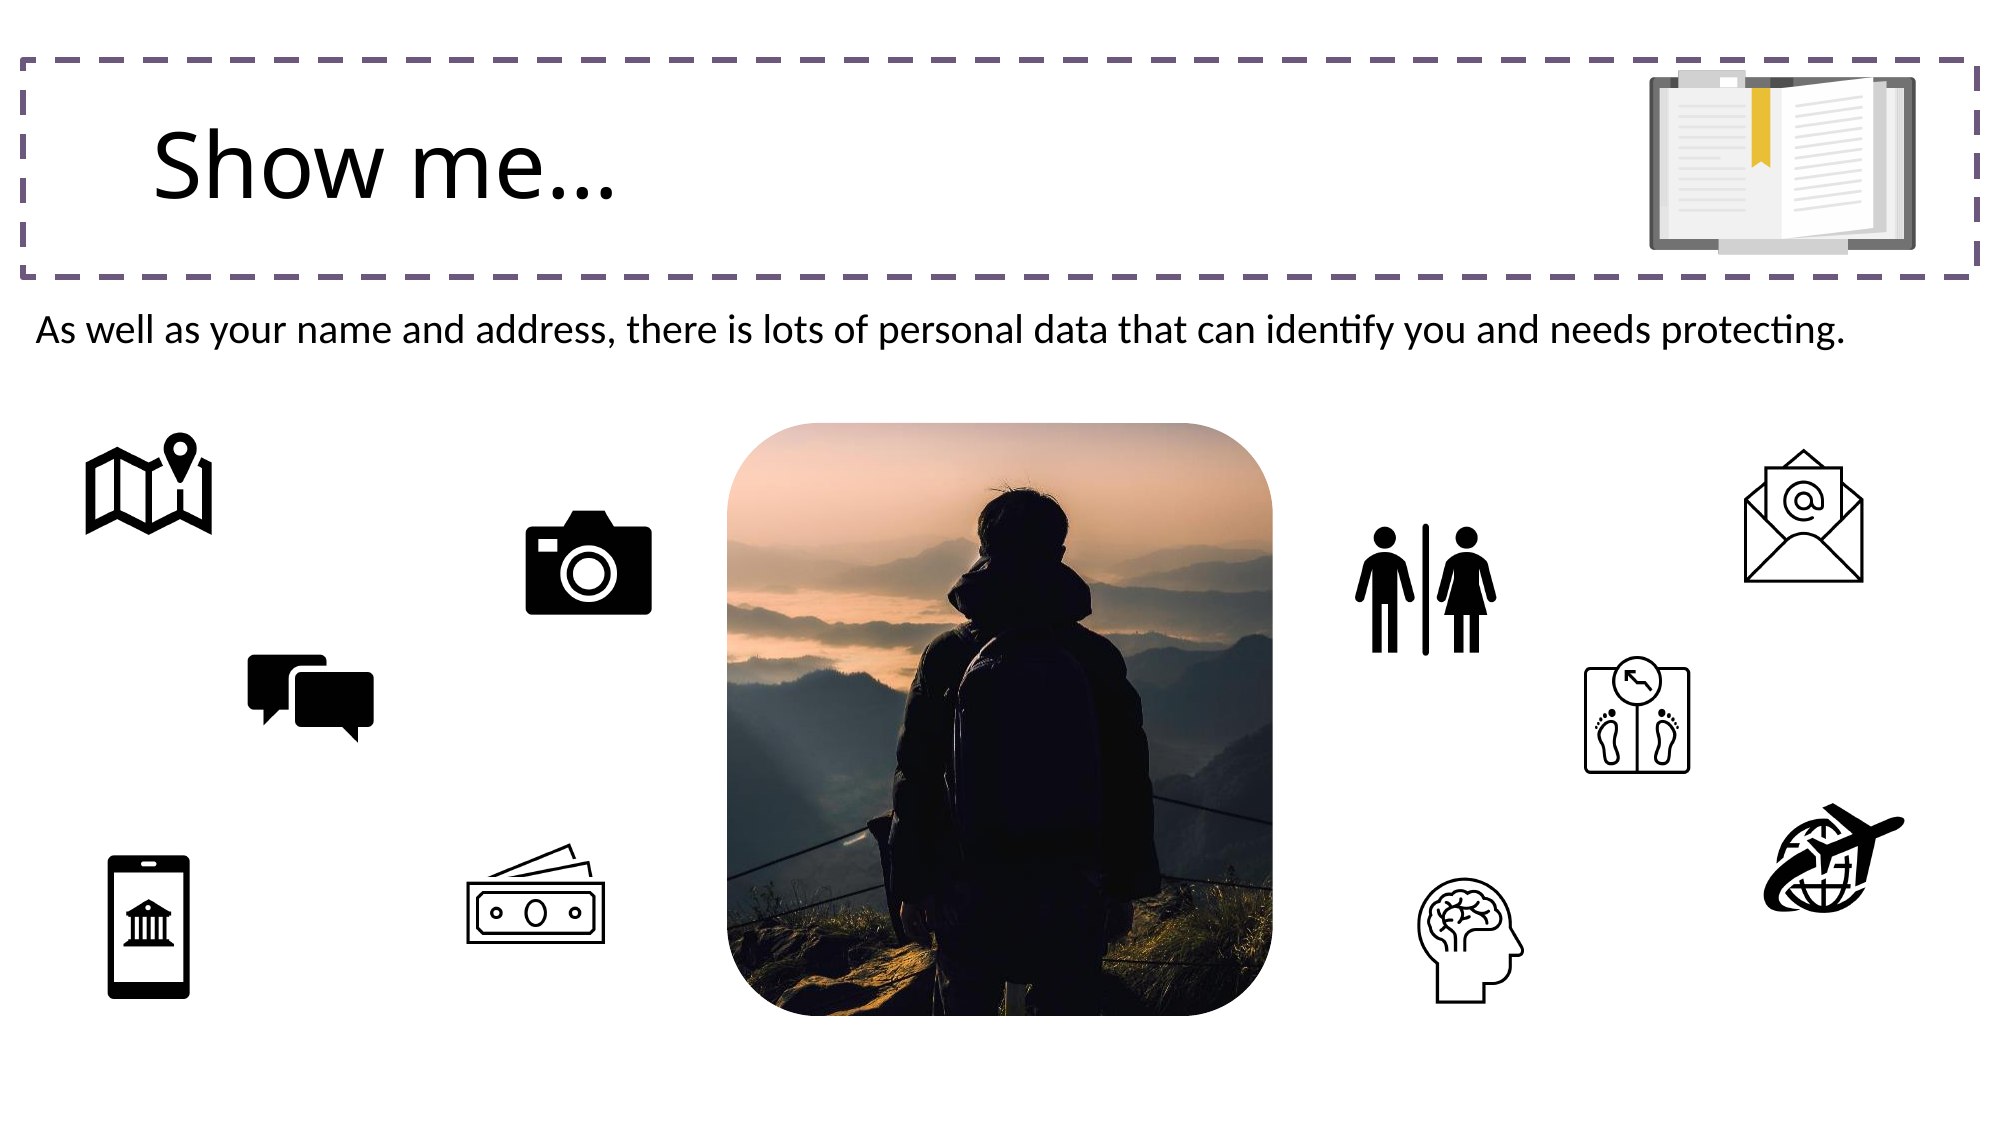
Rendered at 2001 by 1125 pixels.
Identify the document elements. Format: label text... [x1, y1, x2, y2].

title Show me… [137, 59, 1863, 278]
picture [1728, 441, 1879, 592]
picture [513, 487, 664, 638]
picture [1561, 640, 1712, 791]
picture [1350, 514, 1501, 665]
picture [460, 819, 611, 970]
picture [1758, 784, 1909, 935]
picture [73, 408, 224, 559]
picture [1649, 0, 1955, 294]
picture [73, 852, 224, 1003]
text_box As well as your name and address, there is lots of personal data that can identify you and needs protecting. [20, 294, 1904, 360]
picture [727, 422, 1273, 1017]
picture [235, 623, 386, 774]
picture [1395, 866, 1546, 1017]
